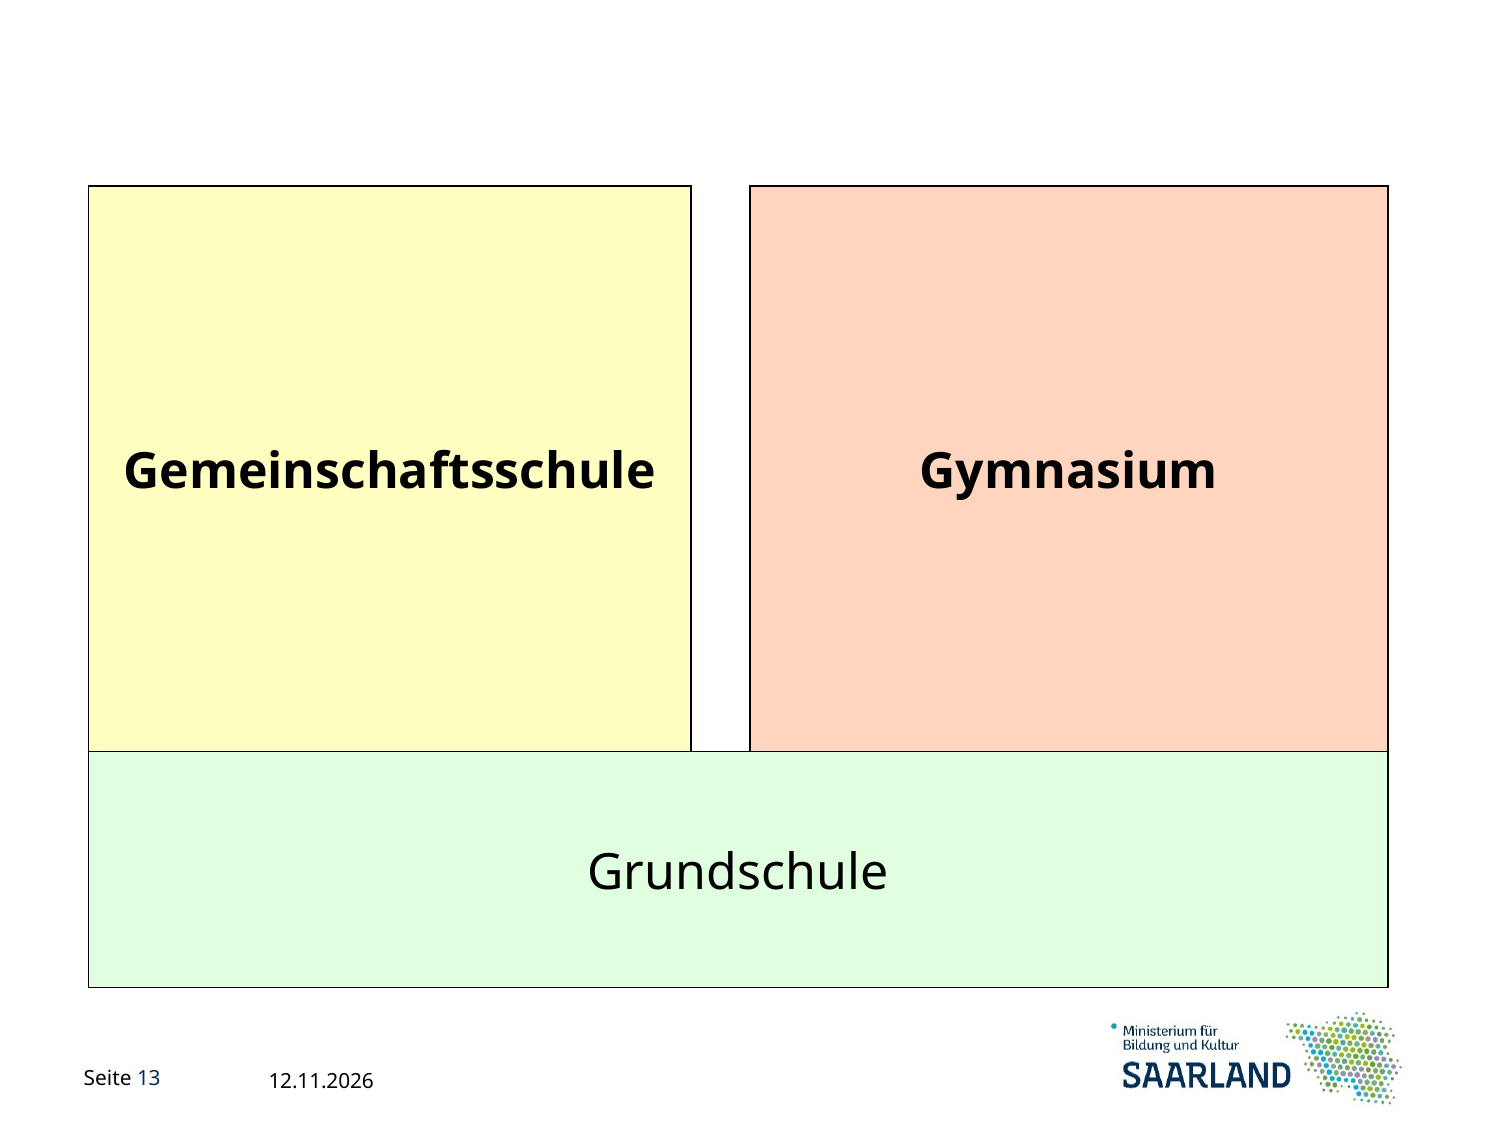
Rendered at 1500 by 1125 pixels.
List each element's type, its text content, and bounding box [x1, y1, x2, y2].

picture [1104, 999, 1414, 1125]
text_box [253, 1060, 443, 1096]
text_box Grundschule [88, 751, 1388, 988]
text_box Gymnasium [749, 185, 1388, 752]
text_box Gemeinschaftsschule [88, 185, 691, 752]
